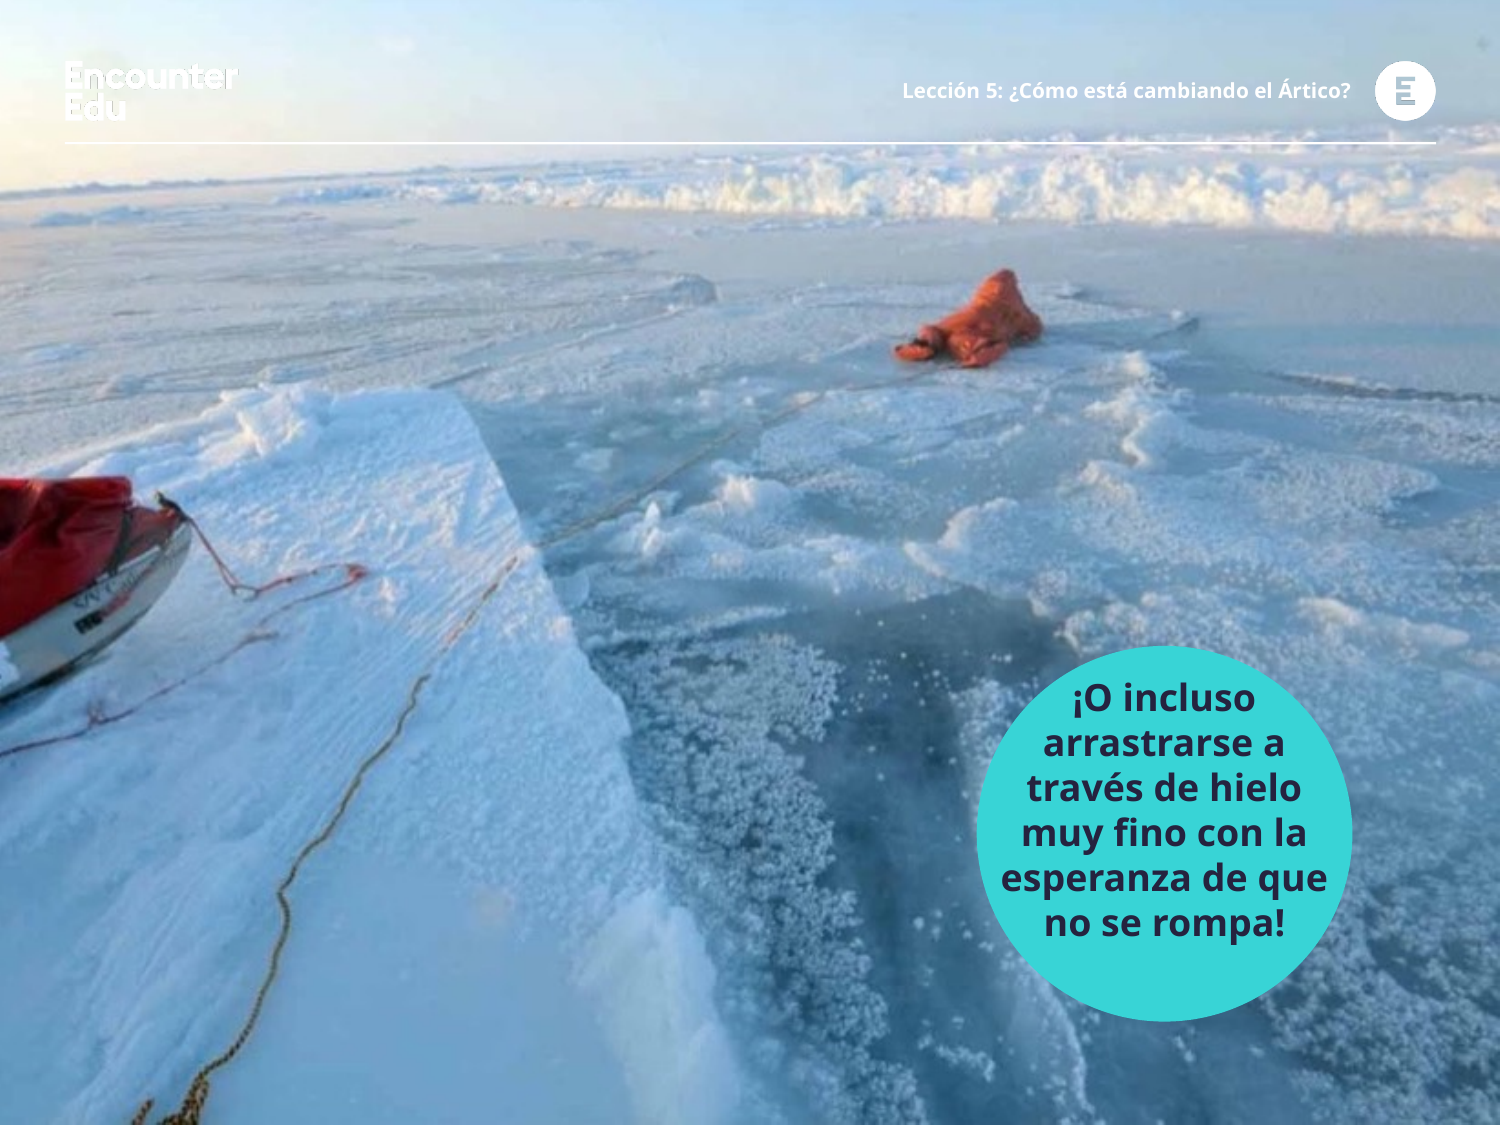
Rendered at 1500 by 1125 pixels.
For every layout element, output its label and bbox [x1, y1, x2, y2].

picture [0, 0, 1500, 1125]
text_box [976, 645, 1353, 1022]
